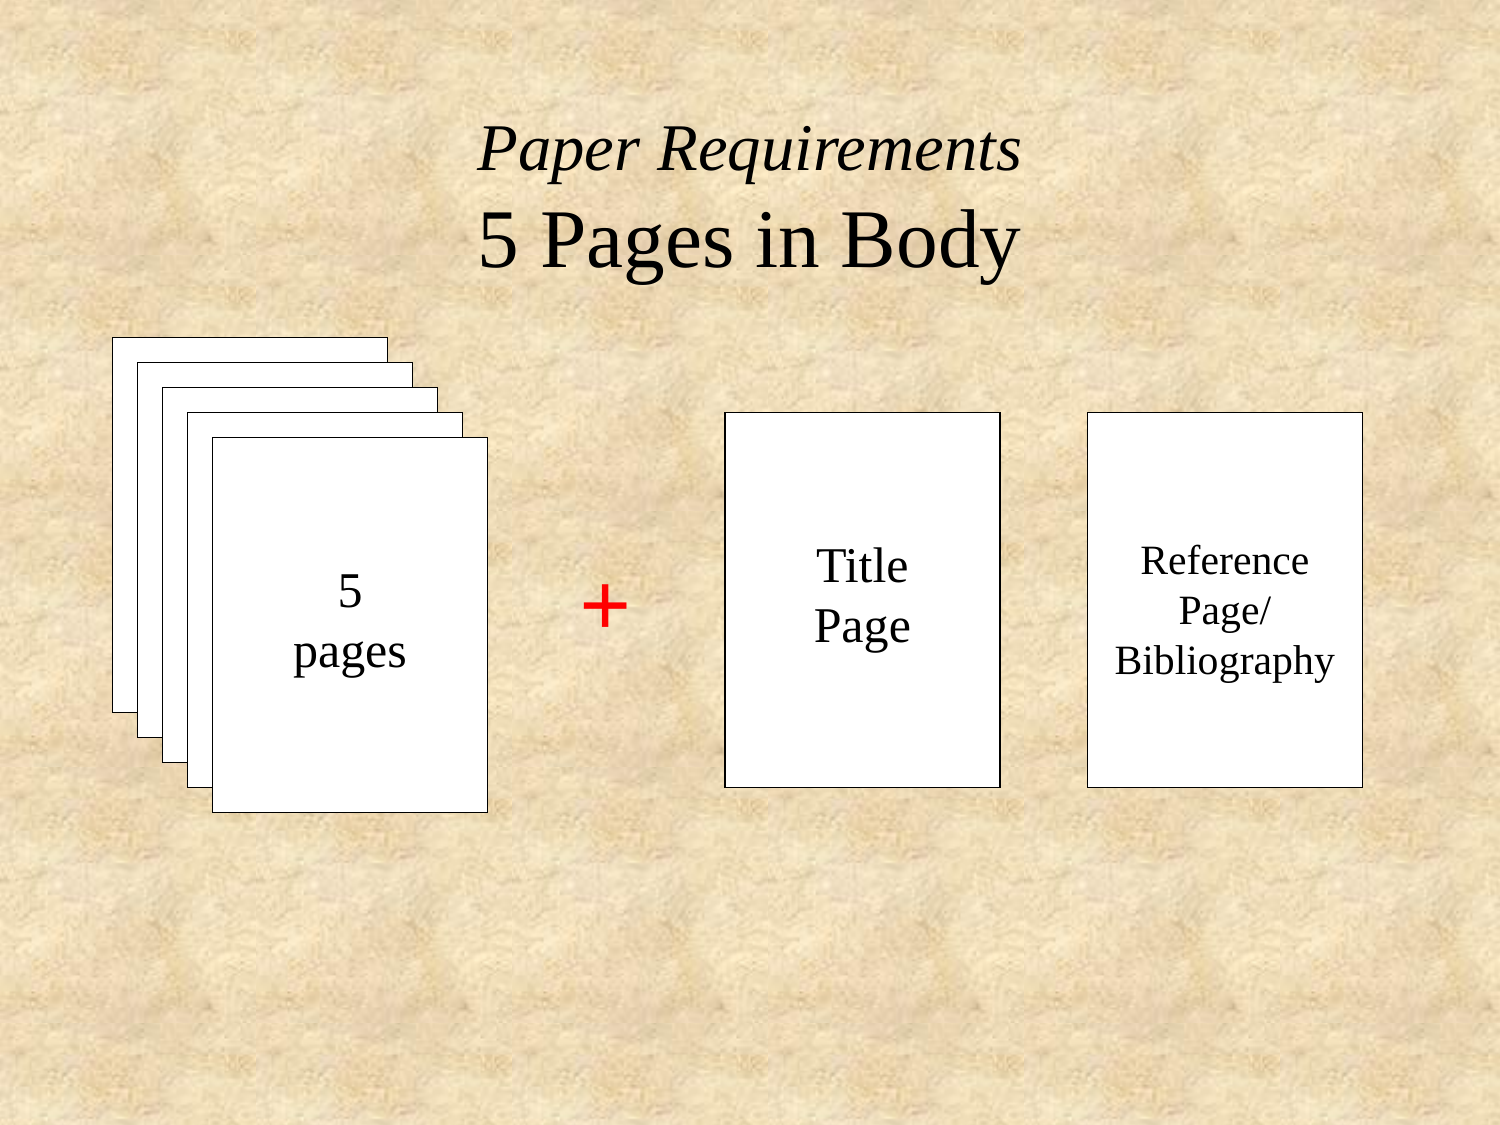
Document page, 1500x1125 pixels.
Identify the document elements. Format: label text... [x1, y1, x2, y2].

text_box [137, 362, 413, 738]
text_box + [537, 537, 675, 663]
text_box [212, 437, 488, 813]
text_box [112, 337, 388, 713]
text_box [725, 412, 1000, 788]
text_box [1087, 690, 1363, 788]
text_box [162, 387, 438, 763]
picture [0, 0, 1500, 1125]
title Paper Requirements 5 Pages in Body [112, 99, 1388, 288]
text_box Reference Page/ Bibliography [1087, 525, 1363, 690]
text_box Title Page [774, 524, 950, 660]
text_box 5 pages [262, 549, 438, 685]
text_box [1087, 412, 1363, 525]
text_box [187, 412, 463, 788]
